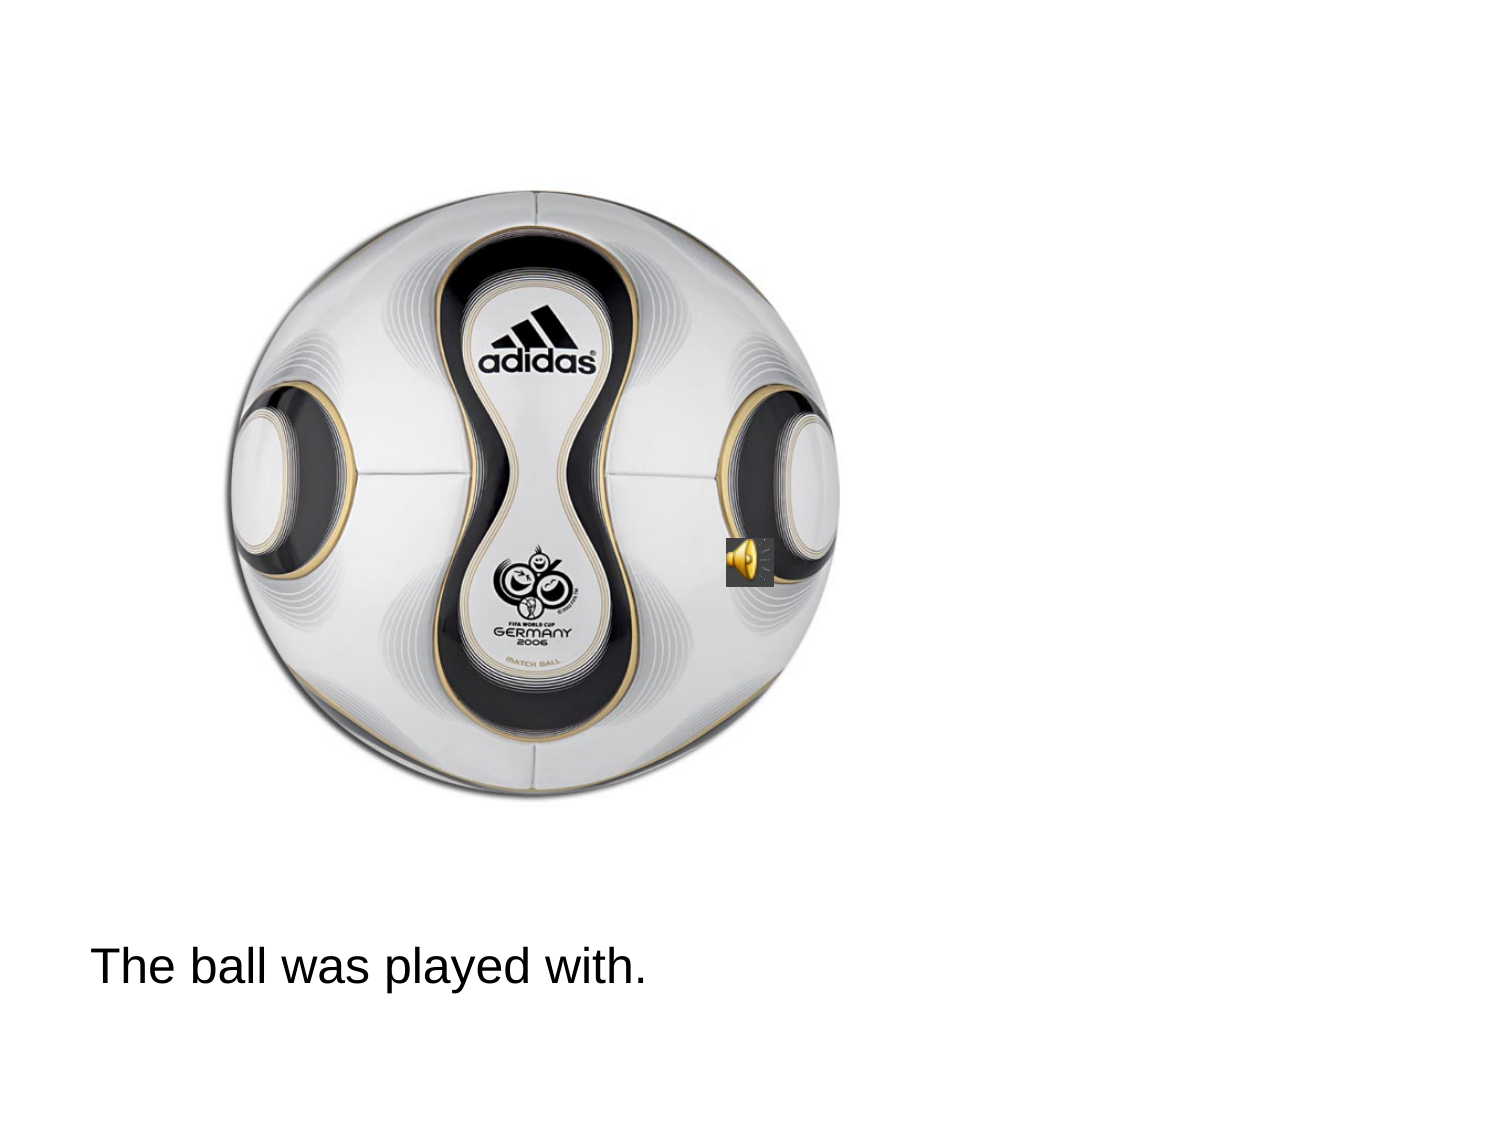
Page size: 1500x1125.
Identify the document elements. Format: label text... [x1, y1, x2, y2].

picture [724, 537, 776, 588]
list The ball was played with. [74, 937, 738, 1006]
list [199, 162, 863, 826]
